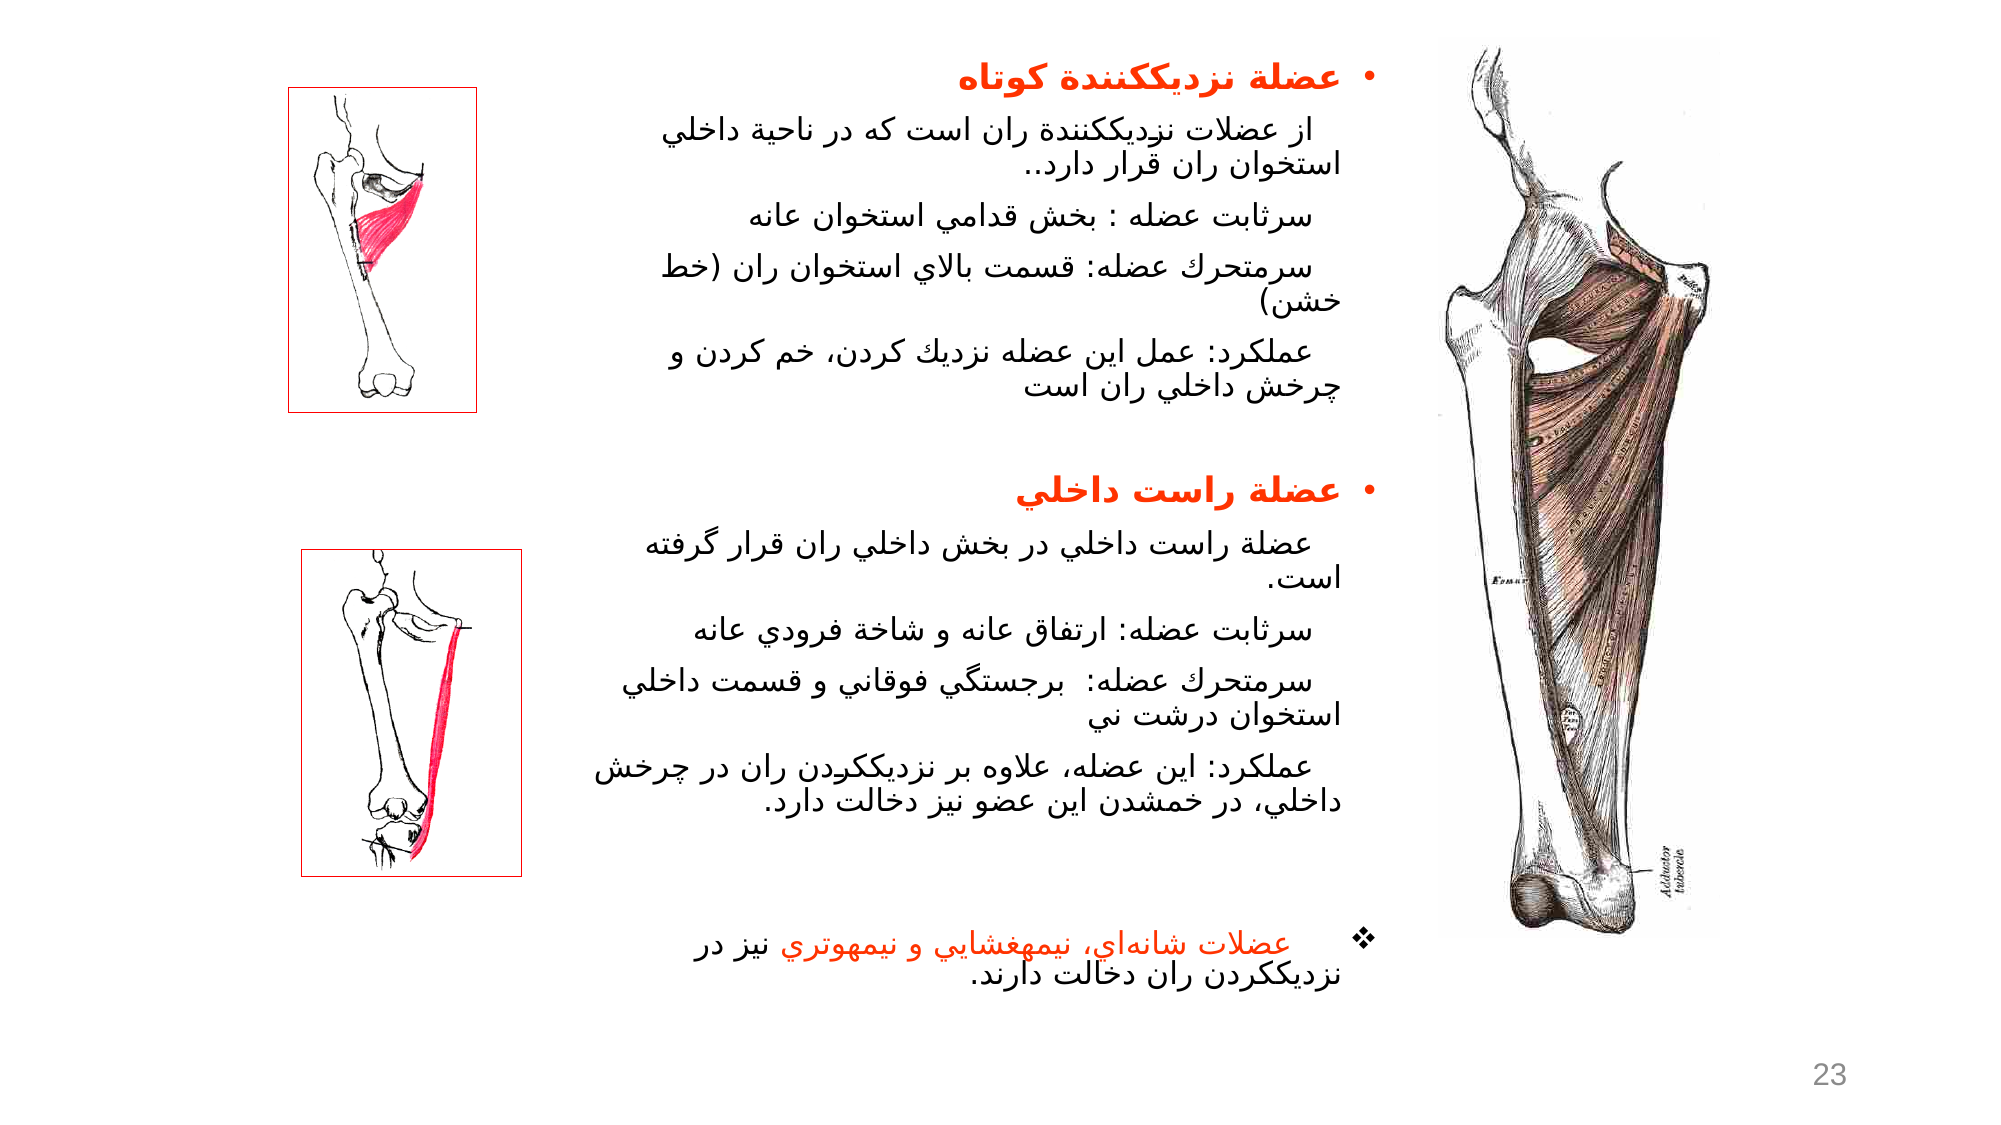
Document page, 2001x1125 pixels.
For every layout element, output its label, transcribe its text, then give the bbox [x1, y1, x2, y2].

slide_number 23 [1412, 1042, 1863, 1103]
picture [1438, 37, 1720, 938]
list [288, 87, 477, 413]
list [301, 549, 522, 877]
list عضلة نزديك‎كنندة كوتاه از عضلات نزديك‎كنندة ران است كه در ناحية داخلي استخوان ران قرار دارد.. سرثابت عضله : بخش قدامي استخوان عانه سرمتحرك عضله: قسمت بالاي استخوان ران (خط خشن) عملکرد: عمل اين عضله نزديك كردن، خم كردن و چرخش داخلي ران است عضلة راست داخلي عضلة راست داخلي در بخش داخلي ران قرار گرفته است. سرثابت عضله: ارتفاق عانه و شاخة فرودي عانه سرمتحرك عضله: برجستگي فوقاني و قسمت داخلي استخوان درشت ني عملکرد: اين عضله، علاوه بر نزديك‎كردن ران در چرخش داخلي، در خم‎شدن اين عضو نيز دخالت دارد. عضلات شانه‌اي، نيمه‎غشايي و نيمه‎وتري نيز در نزديك‎كردن ران دخالت دارند. [563, 54, 1389, 1005]
